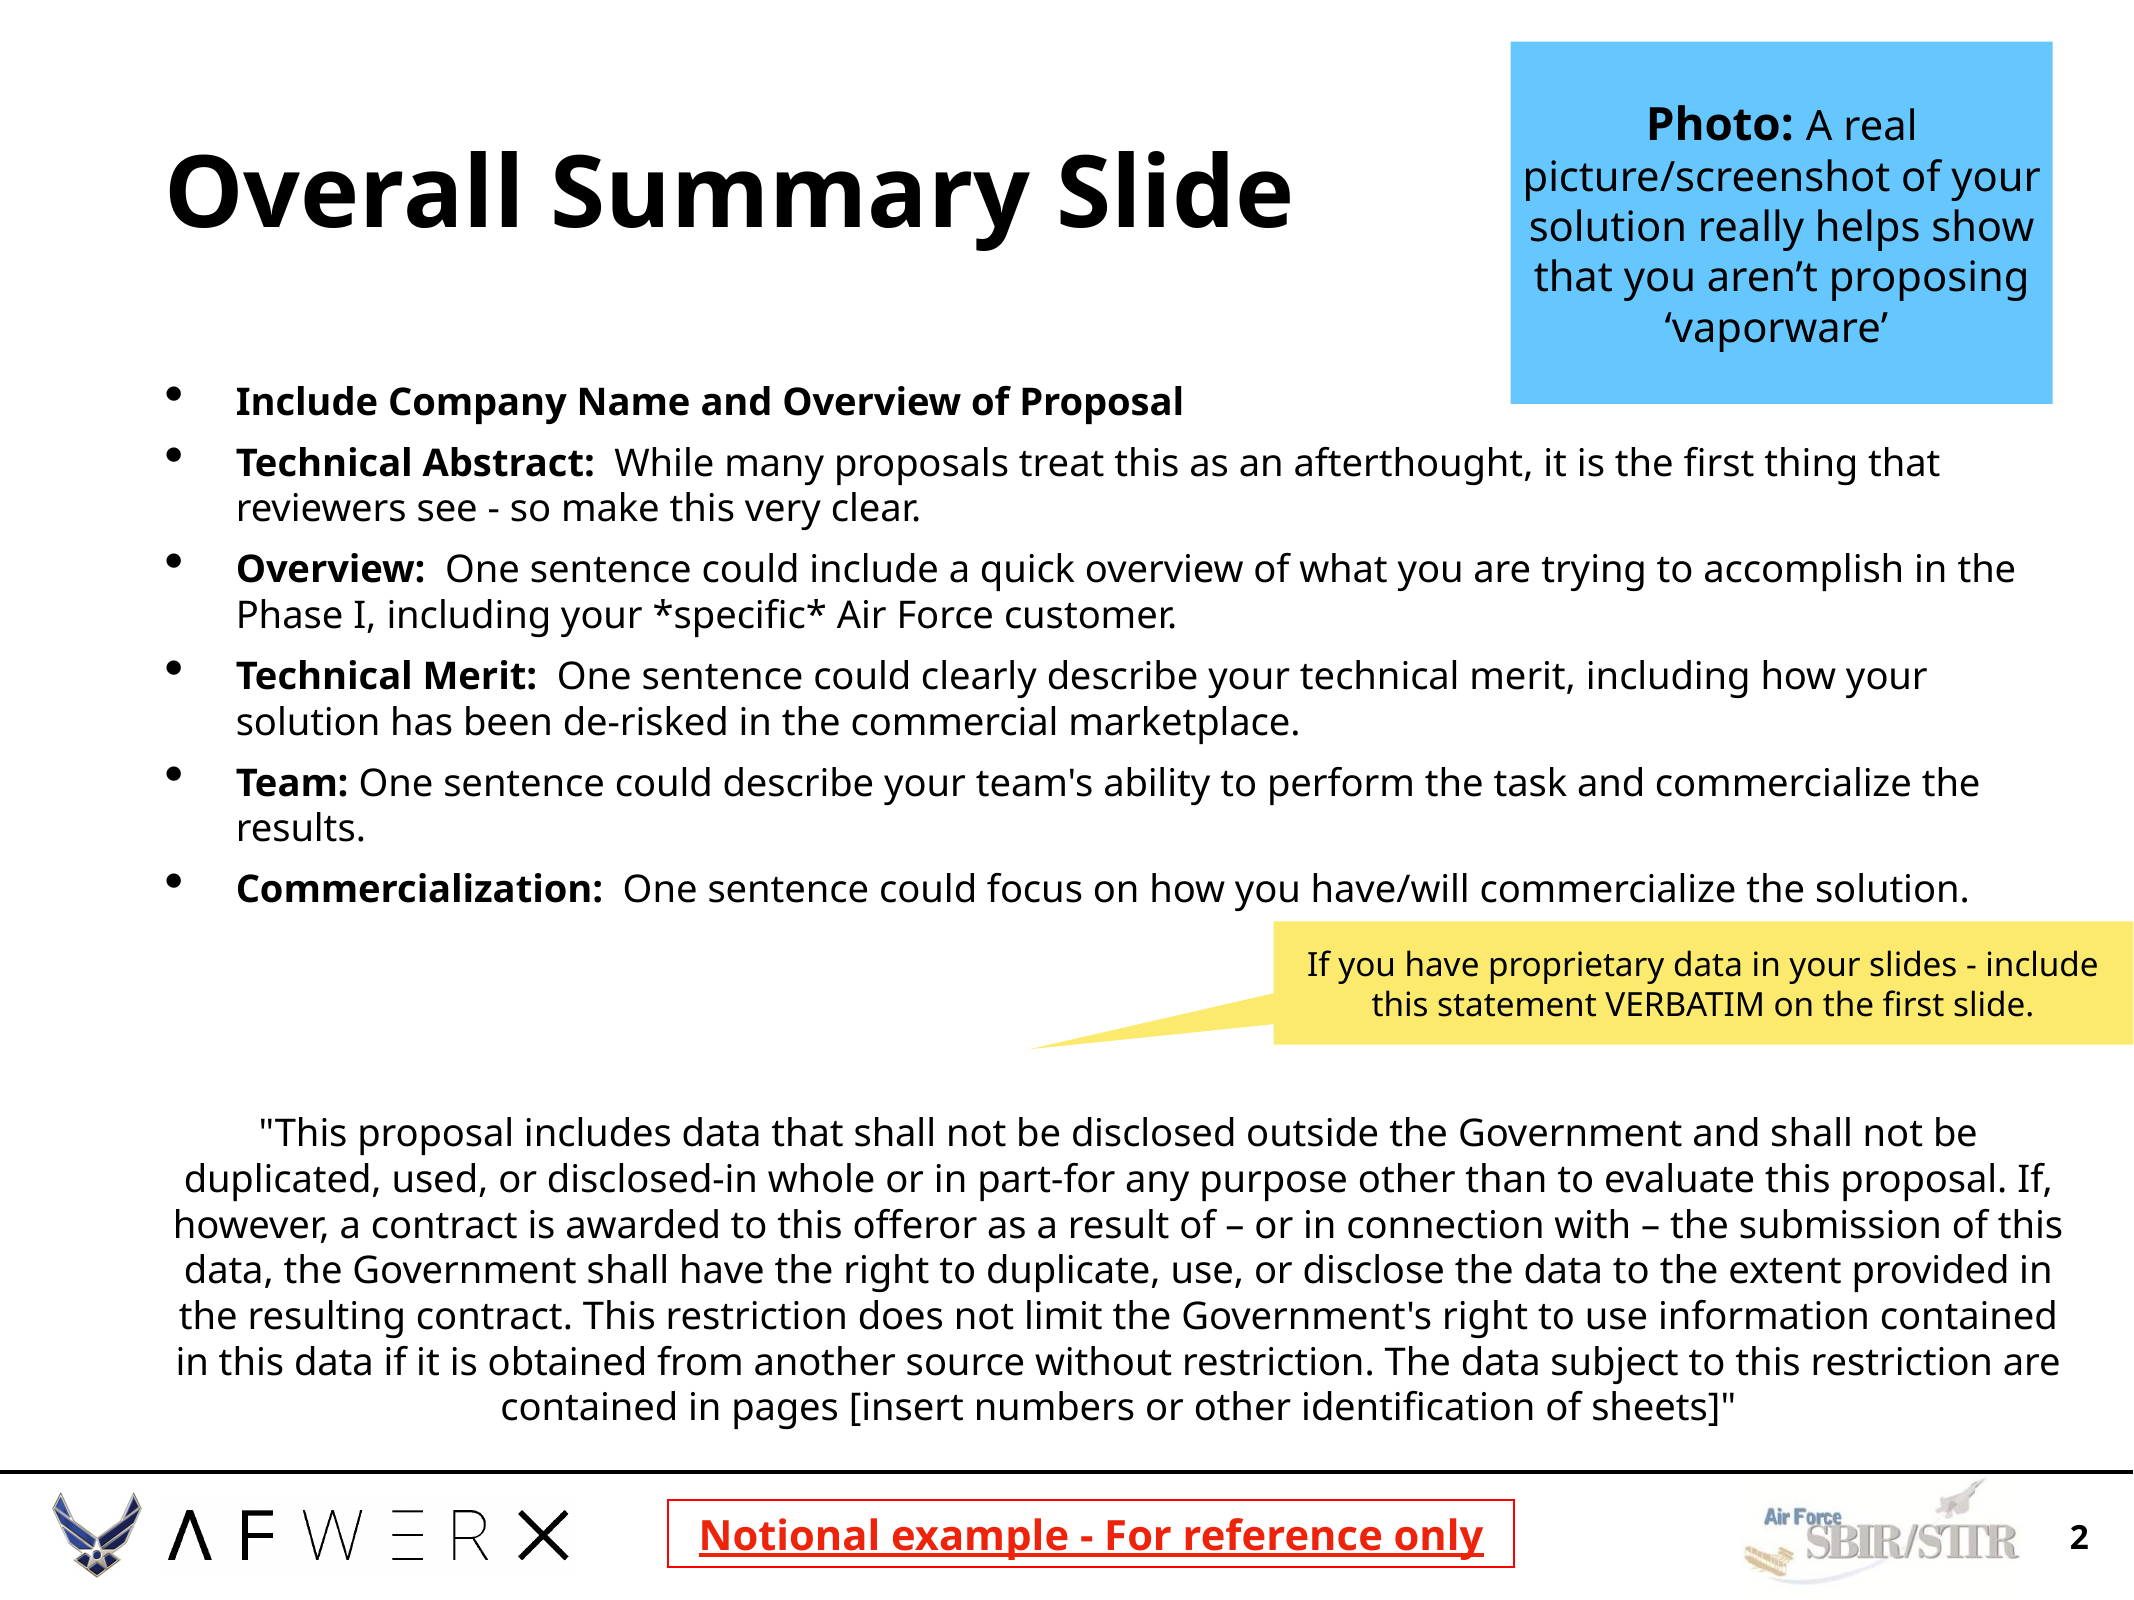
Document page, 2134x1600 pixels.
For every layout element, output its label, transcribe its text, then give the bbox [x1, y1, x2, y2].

picture [43, 1483, 151, 1587]
text_box If you have proprietary data in your slides - include this statement VERBATIM on the first slide. [1029, 921, 2134, 1050]
text_box Photo: A real picture/screenshot of your solution really helps show that you aren’t proposing ‘vaporware’ [1510, 41, 2053, 404]
list Include Company Name and Overview of Proposal Technical Abstract: While many proposals treat this as an afterthought, it is the first thing that reviewers see - so make this very clear. Overview: One sentence could include a quick overview of what you are trying to accomplish in the Phase I, including your *specific* Air Force customer. Technical Merit: One sentence could clearly describe your technical merit, including how your solution has been de-risked in the commercial marketplace. Team: One sentence could describe your team's ability to perform the task and commercialize the results. Commercialization: One sentence could focus on how you have/will commercialize the solution. "This proposal includes data that shall not be disclosed outside the Government and shall not be duplicated, used, or disclosed-in whole or in part-for any purpose other than to evaluate this proposal. If, however, a contract is awarded to this offeror as a result of – or in connection with – the submission of this data, the Government shall have the right to duplicate, use, or disclose the data to the extent provided in the resulting contract. This restriction does not limit the Government's right to use information contained in this data if it is obtained from another source without restriction. The data subject to this restriction are contained in pages [insert numbers or other identification of sheets]" [155, 368, 2081, 1454]
text_box Most Phase I companies do have these costs. Provide estimates and top-level details of your estimated travel costs. (The actual values are likely to be different than these estimates, and that is okay.) [1741, 1474, 2024, 1600]
title Overall Summary Slide [155, 41, 1510, 334]
